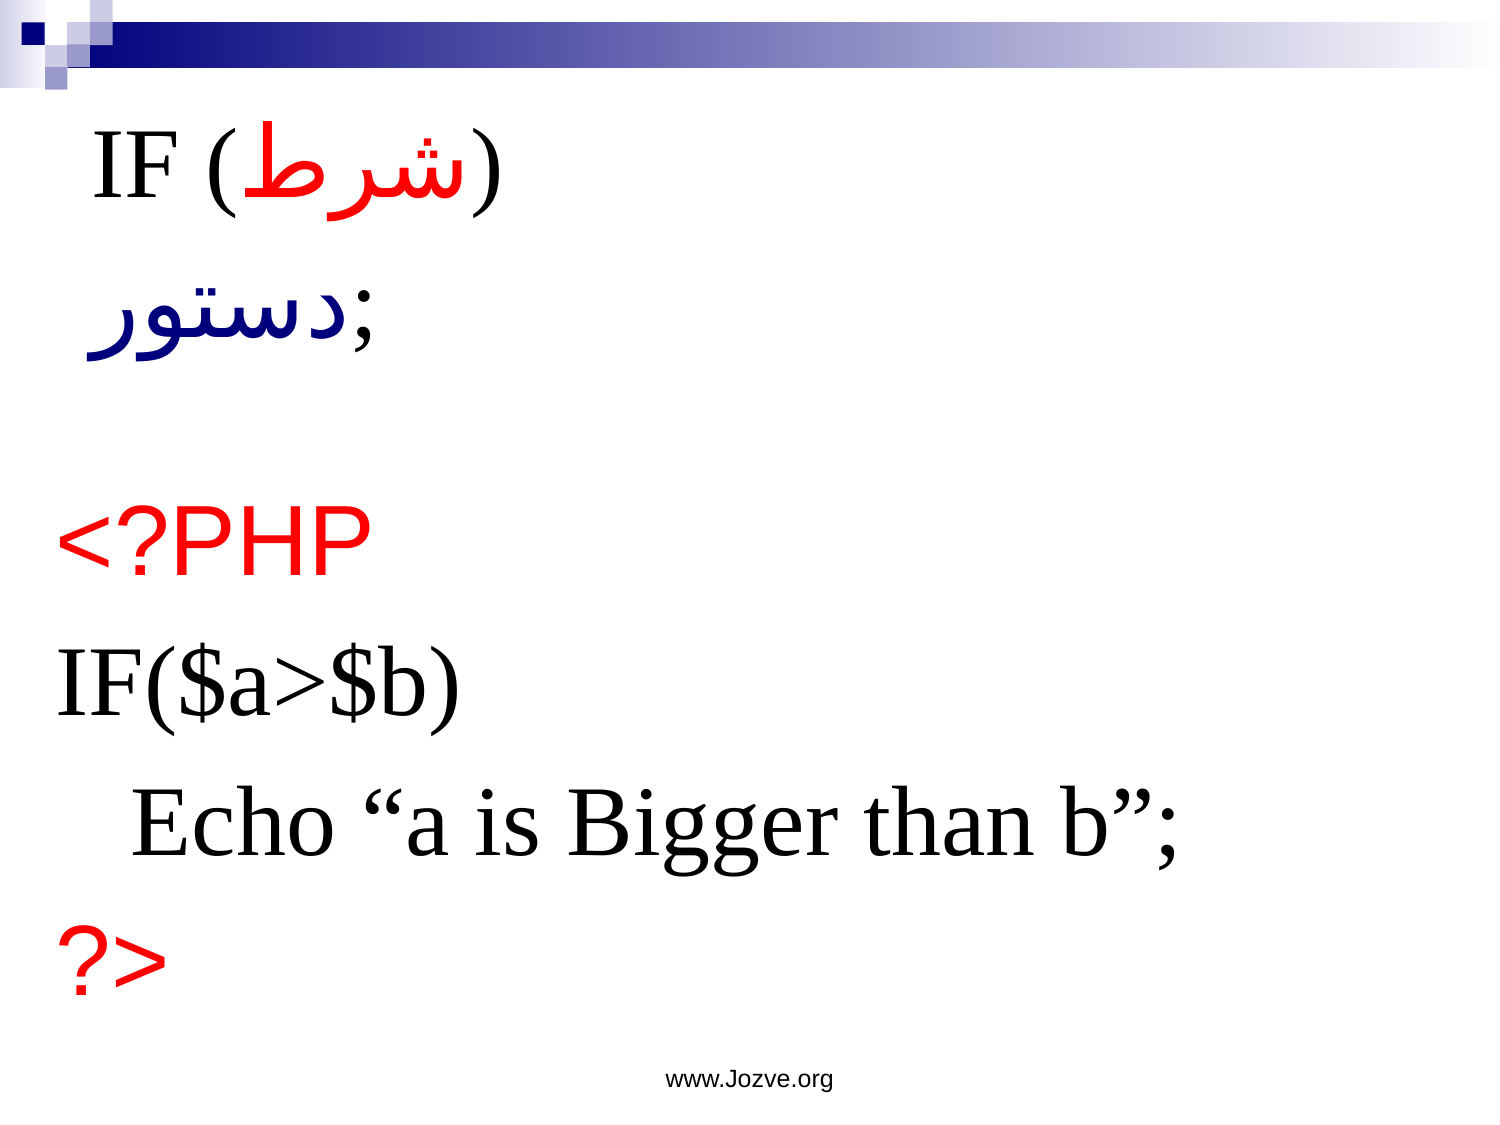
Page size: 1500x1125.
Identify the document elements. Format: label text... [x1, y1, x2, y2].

text_box [100, 467, 1451, 1047]
text_box <?PHP IF($a>$b) Echo “a is Bigger than b”; ?> [41, 467, 1427, 1000]
footer www.Jozve.org [512, 1024, 988, 1101]
list IF (شرط) دستور; [76, 89, 1365, 386]
